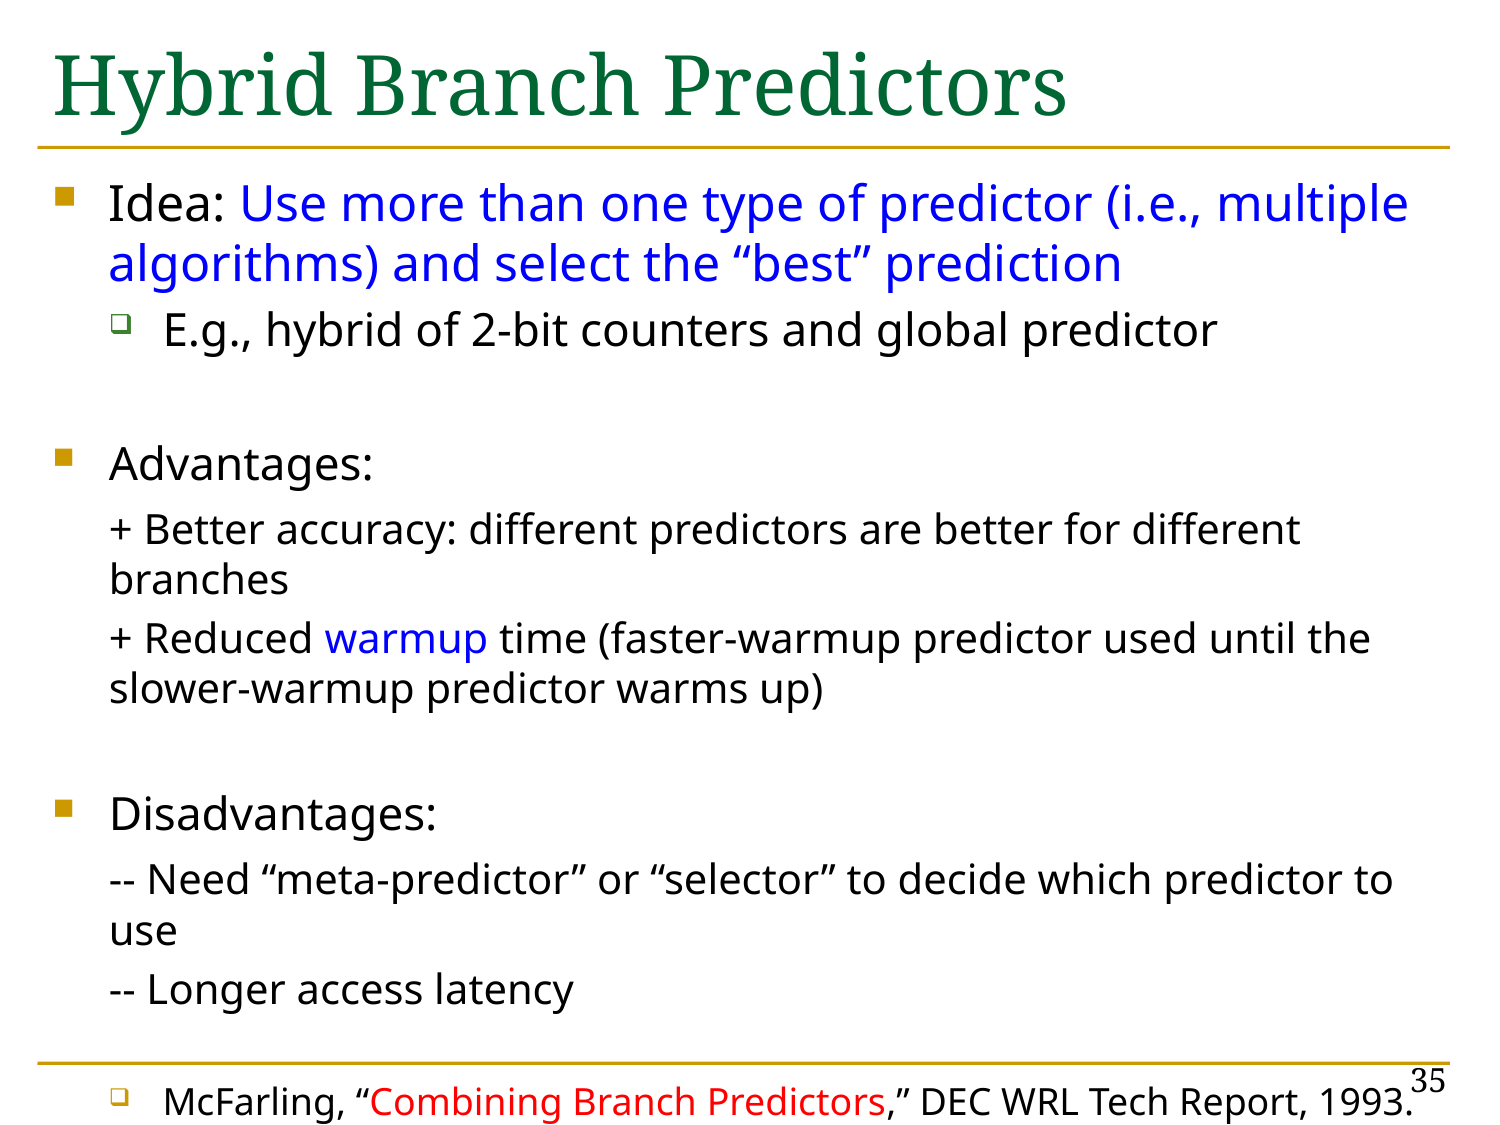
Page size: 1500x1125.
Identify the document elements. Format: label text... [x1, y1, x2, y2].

title Hybrid Branch Predictors [37, 24, 1450, 163]
slide_number 35 [1111, 1036, 1462, 1112]
list Idea: Use more than one type of predictor (i.e., multiple algorithms) and select the “best” prediction E.g., hybrid of 2-bit counters and global predictor Advantages: + Better accuracy: different predictors are better for different branches + Reduced warmup time (faster-warmup predictor used until the slower-warmup predictor warms up) Disadvantages: -- Need “meta-predictor” or “selector” to decide which predictor to use -- Longer access latency McFarling, “Combining Branch Predictors,” DEC WRL Tech Report, 1993. [37, 163, 1450, 1016]
